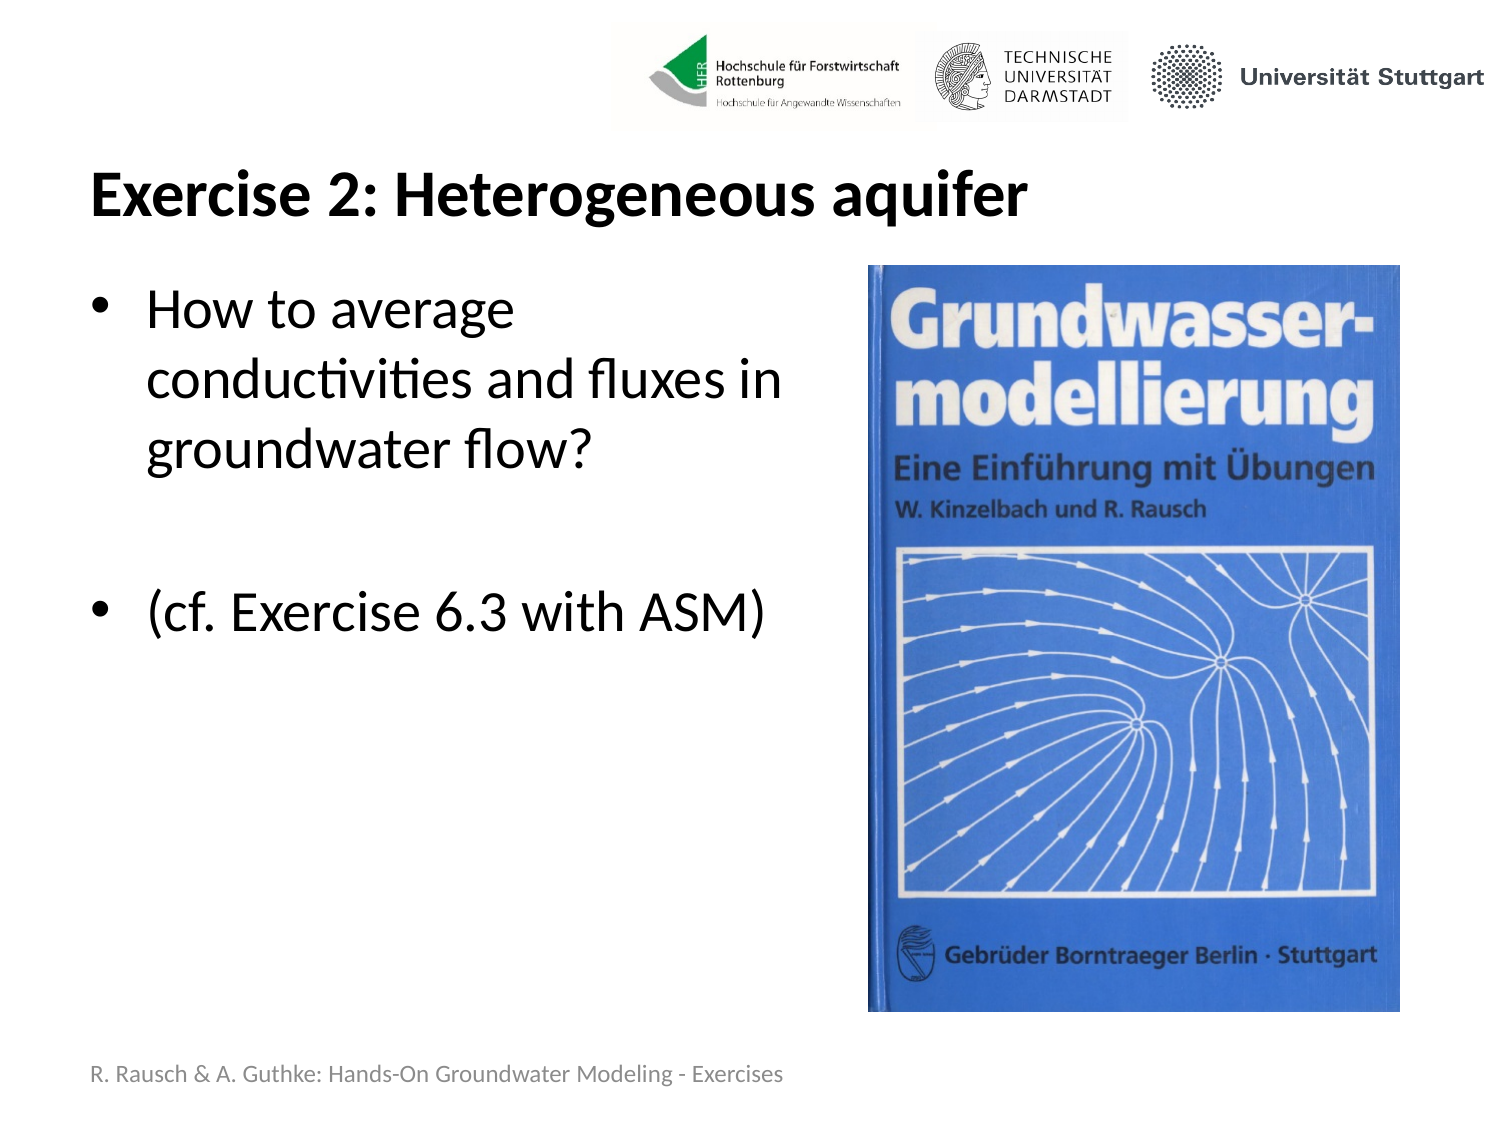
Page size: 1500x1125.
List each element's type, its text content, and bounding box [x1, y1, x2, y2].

list How to average conductivities and fluxes in groundwater flow? (cf. Exercise 6.3 with ASM) [75, 262, 833, 1005]
picture [611, 22, 1129, 131]
slide_number R. Rausch & A. Guthke: Hands-On Groundwater Modeling - Exercises [75, 1042, 916, 1103]
title Exercise 2: Heterogeneous aquifer [75, 136, 1425, 244]
picture [867, 265, 1400, 1012]
picture [1151, 44, 1491, 109]
